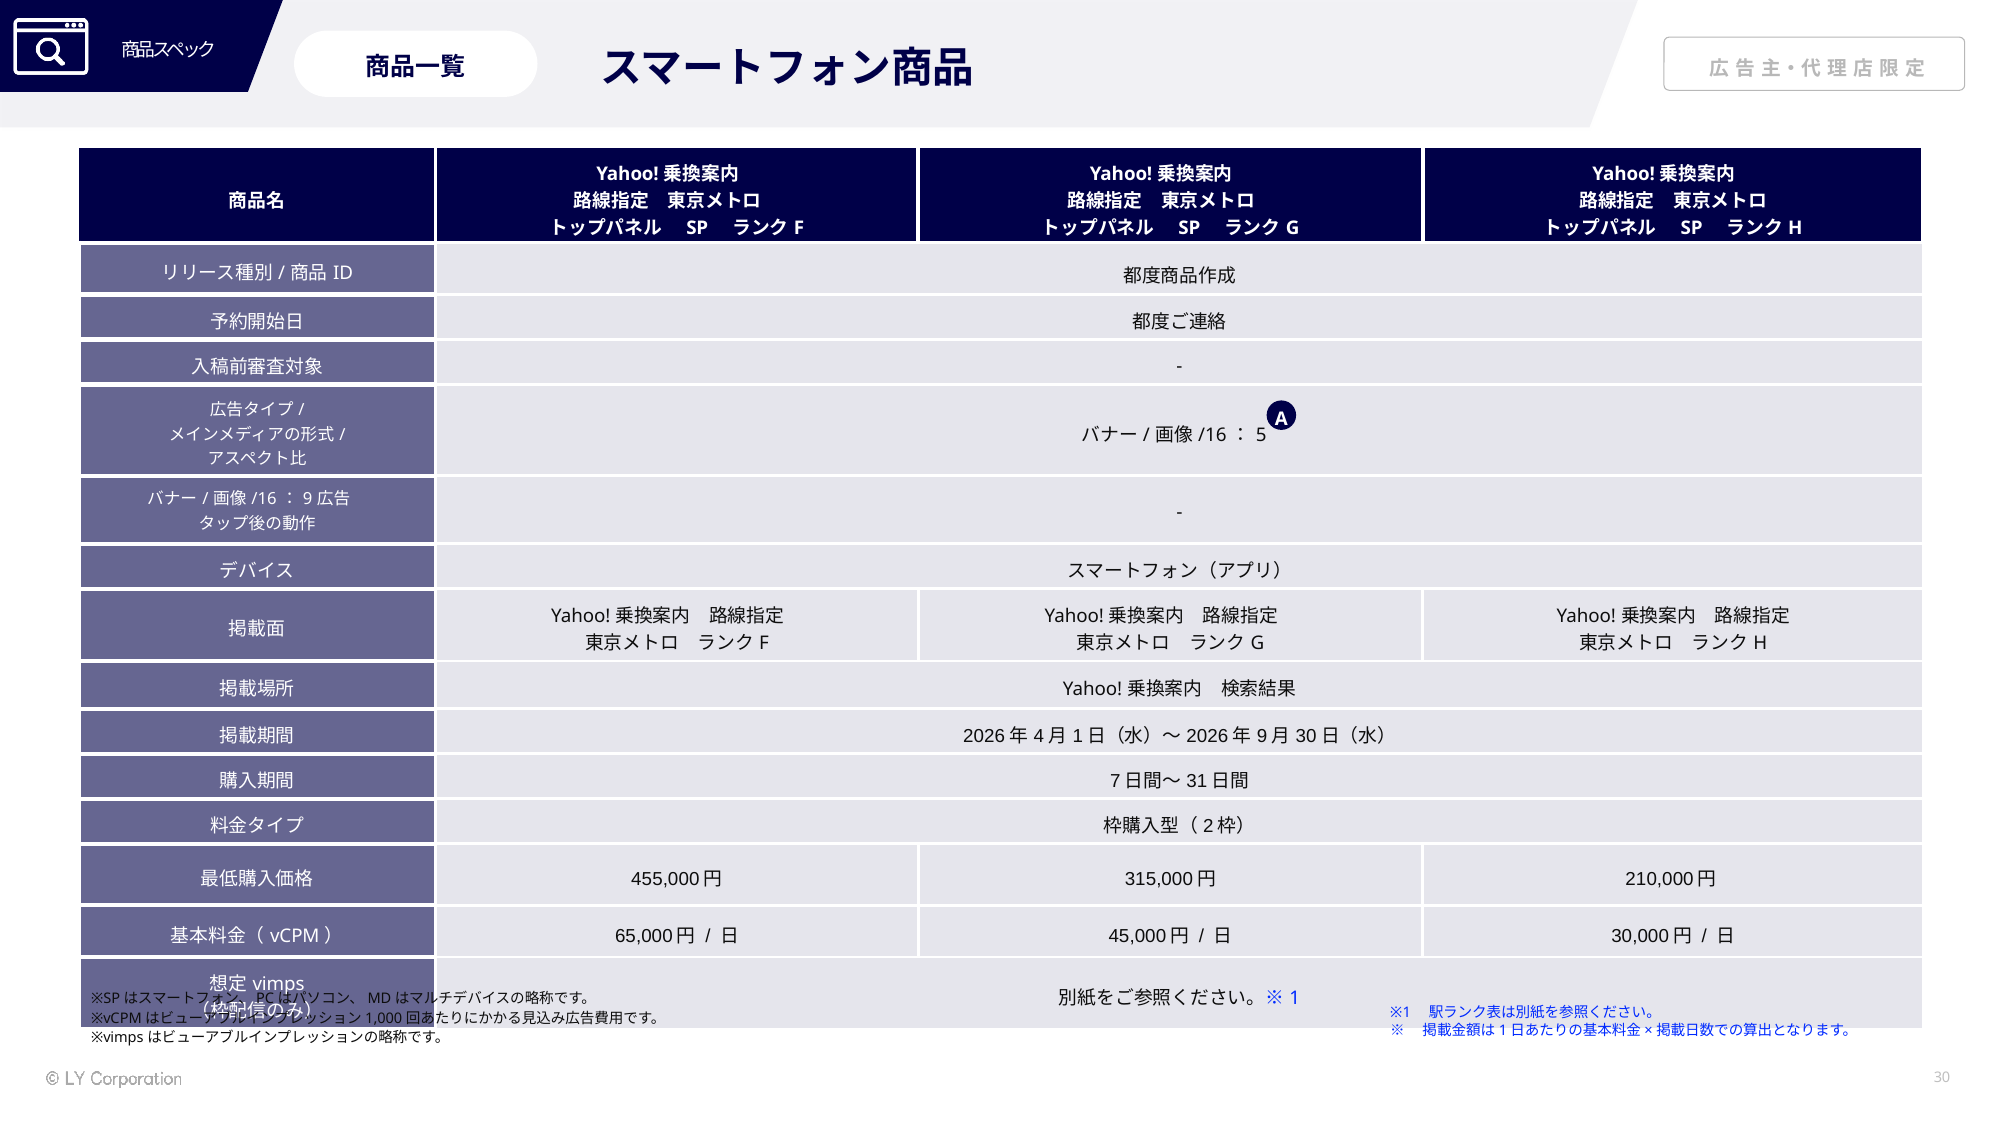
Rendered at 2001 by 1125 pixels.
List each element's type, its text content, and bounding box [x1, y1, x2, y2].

table_cell リリース種別/商品ID [81, 245, 434, 292]
table_cell バナー/画像/16：9広告 タップ後の動作 [81, 478, 434, 542]
table_cell デバイス [81, 546, 434, 587]
text_box A [1266, 400, 1297, 430]
table_cell 最低購入価格 [81, 846, 434, 903]
table_cell Yahoo!乗換案内 検索結果 [437, 662, 1922, 707]
table_cell 45,000円 / 日 [920, 907, 1421, 956]
table_header Yahoo!乗換案内 路線指定 東京メトロ トップパネル SP ランクH [1425, 148, 1921, 241]
list 商品スペック [97, 13, 240, 81]
text_box ※1 駅ランク表は別紙を参照ください。 ※ 掲載金額は1日あたりの基本料金×掲載日数での算出となります。 [1375, 995, 1873, 1046]
table_cell 455,000円 [437, 845, 917, 904]
table_header 商品名 [79, 148, 434, 241]
table_cell 掲載期間 [81, 711, 434, 752]
table_cell 都度ご連絡 [437, 296, 1922, 338]
table_cell 別紙をご参照ください。※1 [437, 958, 1922, 1028]
picture [9, 5, 92, 87]
table_cell 掲載面 [81, 591, 434, 659]
table_cell バナー/画像/16：5 [437, 386, 1922, 474]
table_cell 7日間～31日間 [437, 755, 1922, 797]
table_cell - [437, 341, 1922, 383]
table_cell 料金タイプ [81, 801, 434, 842]
table_cell 基本料金（vCPM） [81, 907, 434, 955]
table_cell 入稿前審査対象 [81, 342, 434, 382]
table_cell Yahoo!乗換案内 路線指定 東京メトロ ランクF [437, 590, 917, 660]
table_cell Yahoo!乗換案内 路線指定 東京メトロ ランクH [1424, 590, 1922, 660]
table_cell 65,000円 / 日 [437, 907, 917, 956]
table_cell 予約開始日 [81, 297, 434, 337]
table_cell スマートフォン（アプリ） [437, 545, 1922, 587]
table_cell 広告タイプ/ メインメディアの形式/ アスペクト比 [81, 387, 434, 474]
table_cell 210,000円 [1424, 845, 1922, 904]
table_cell 315,000円 [920, 845, 1421, 904]
table_cell 30,000円 / 日 [1424, 907, 1922, 956]
table_cell 枠購入型（2枠） [437, 800, 1922, 842]
table_header Yahoo!乗換案内 路線指定 東京メトロ トップパネル SP ランクG [920, 148, 1421, 241]
table_cell 掲載場所 [81, 663, 434, 707]
picture [46, 1071, 181, 1088]
text_box 商品一覧 [293, 29, 539, 98]
table_cell 2026年4月1日（水）～2026年9月30日（水） [437, 710, 1922, 752]
table_cell - [437, 477, 1922, 542]
table_cell 都度商品作成 [437, 244, 1922, 293]
table_cell 想定vimps （枠配信のみ） [81, 959, 434, 1027]
table_cell Yahoo!乗換案内 路線指定 東京メトロ ランクG [920, 590, 1421, 660]
text_box ※SPはスマートフォン、PCはパソコン、MDはマルチデバイスの略称です。 ※vCPMはビューアブルインプレッション1,000回あたりにかかる見込み広告費用です。 ※vimpsはビューアブルインプレッションの略称です。 [91, 987, 774, 1046]
list スマートフォン商品 [599, 41, 1481, 97]
table_header Yahoo!乗換案内 路線指定 東京メトロ トップパネル SP ランクF [437, 148, 916, 241]
table_cell 購入期間 [81, 756, 434, 797]
